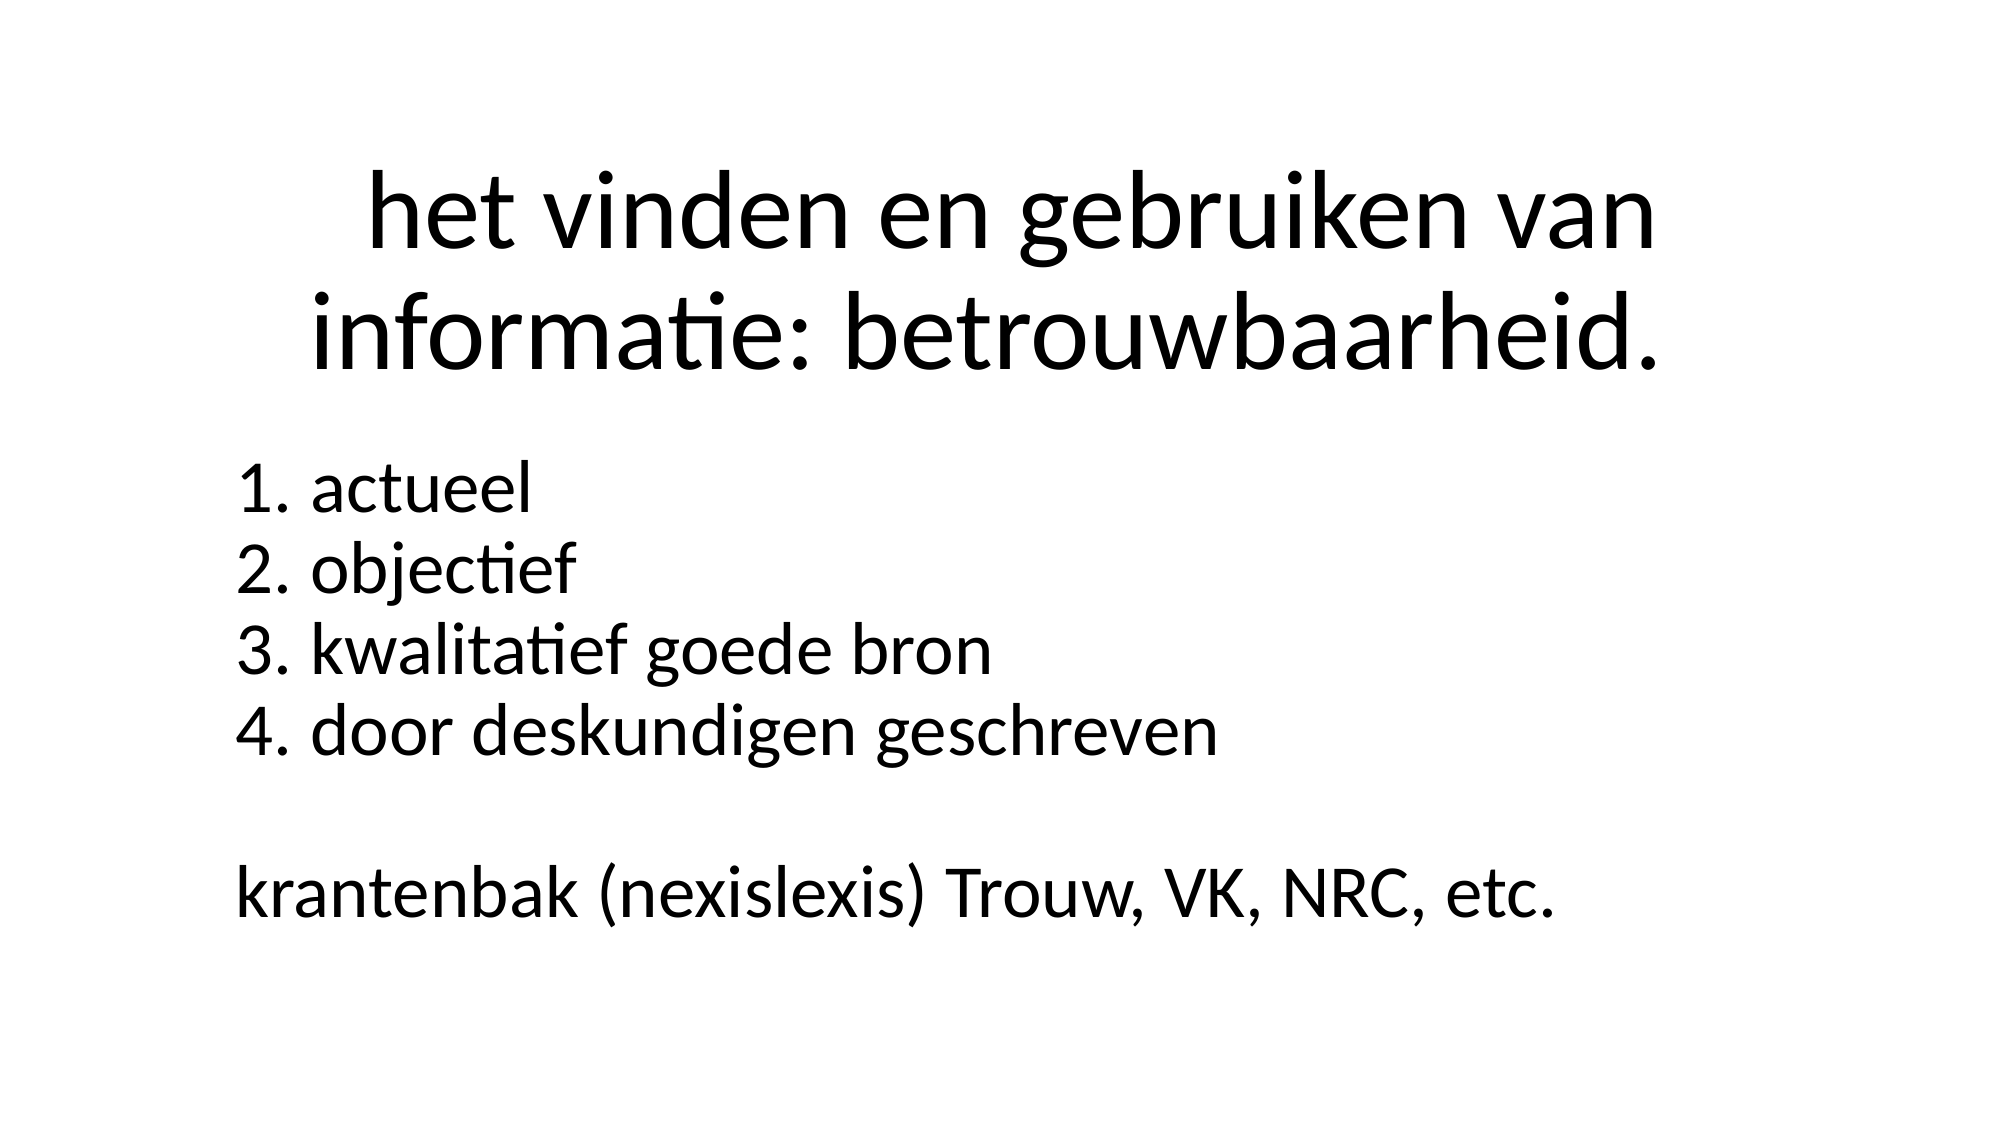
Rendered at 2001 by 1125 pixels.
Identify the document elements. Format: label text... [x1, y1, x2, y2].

subtitle actueel objectief kwalitatief goede bron door deskundigen geschreven krantenbak (nexislexis) Trouw, VK, NRC, etc. [220, 440, 1750, 863]
title het vinden en gebruiken van informatie: betrouwbaarheid. [249, 184, 1750, 402]
